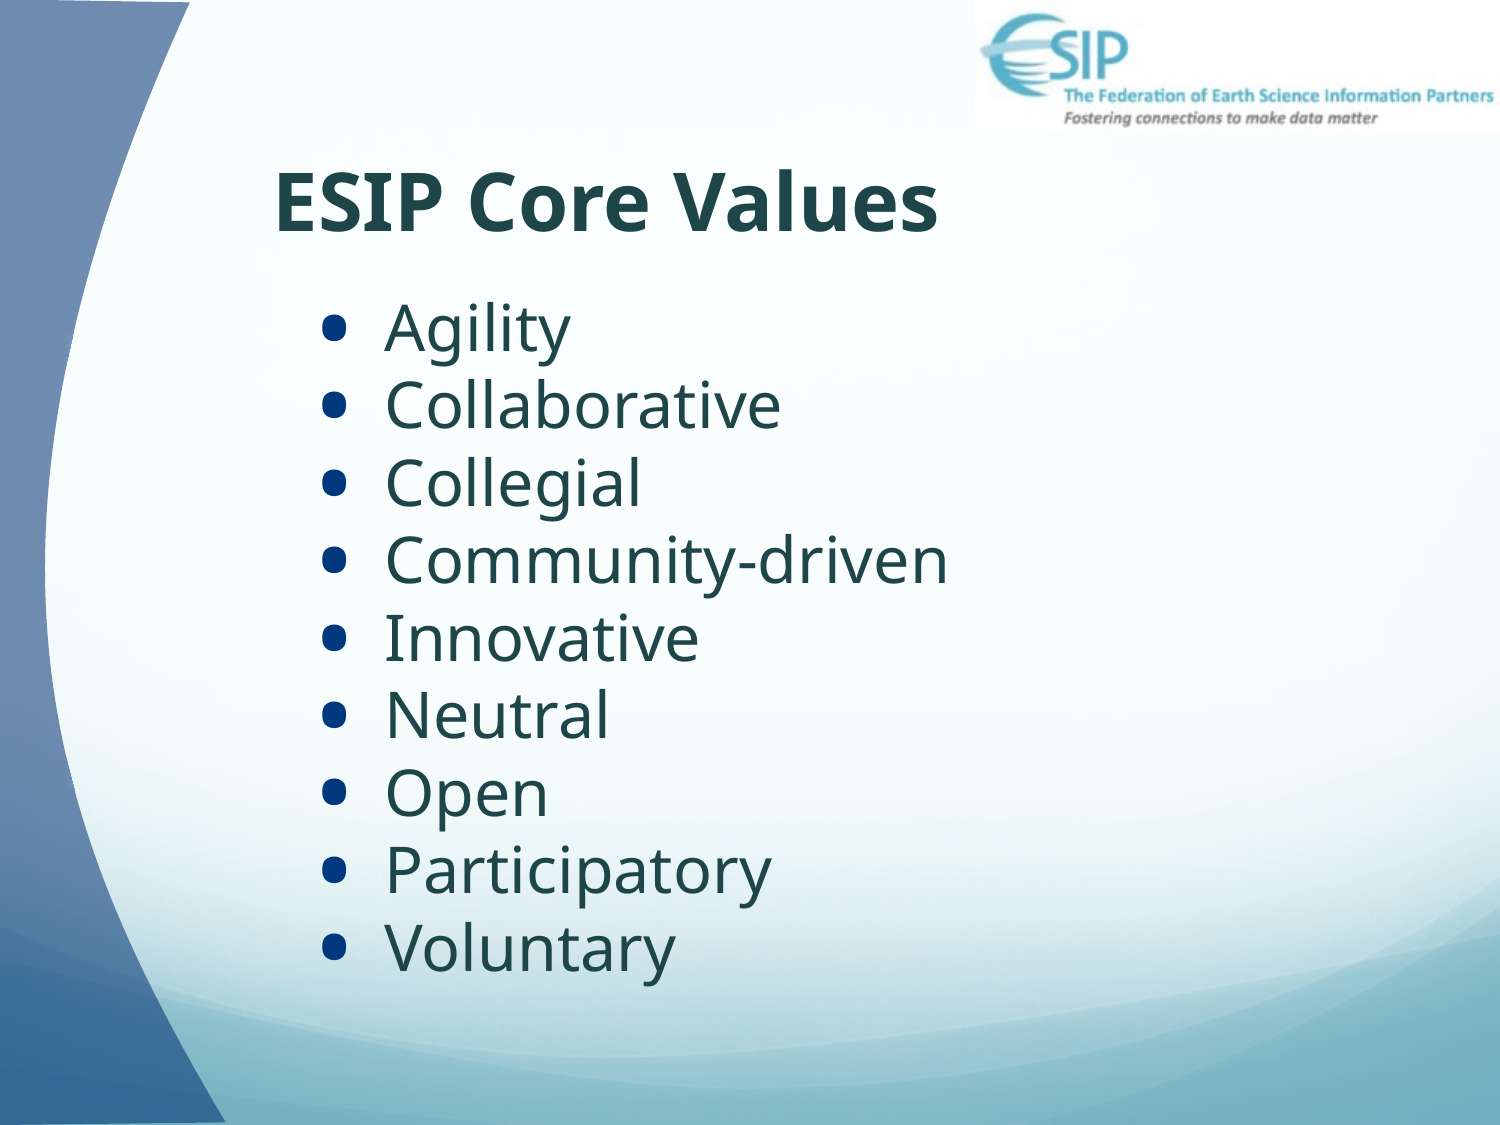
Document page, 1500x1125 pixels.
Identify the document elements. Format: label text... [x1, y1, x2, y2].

text_box [0, 0, 226, 1125]
list Agility Collaborative Collegial Community-driven Innovative Neutral Open Participatory Voluntary [297, 272, 1260, 1066]
title ESIP Core Values [258, 88, 1085, 263]
picture [975, 0, 1500, 133]
